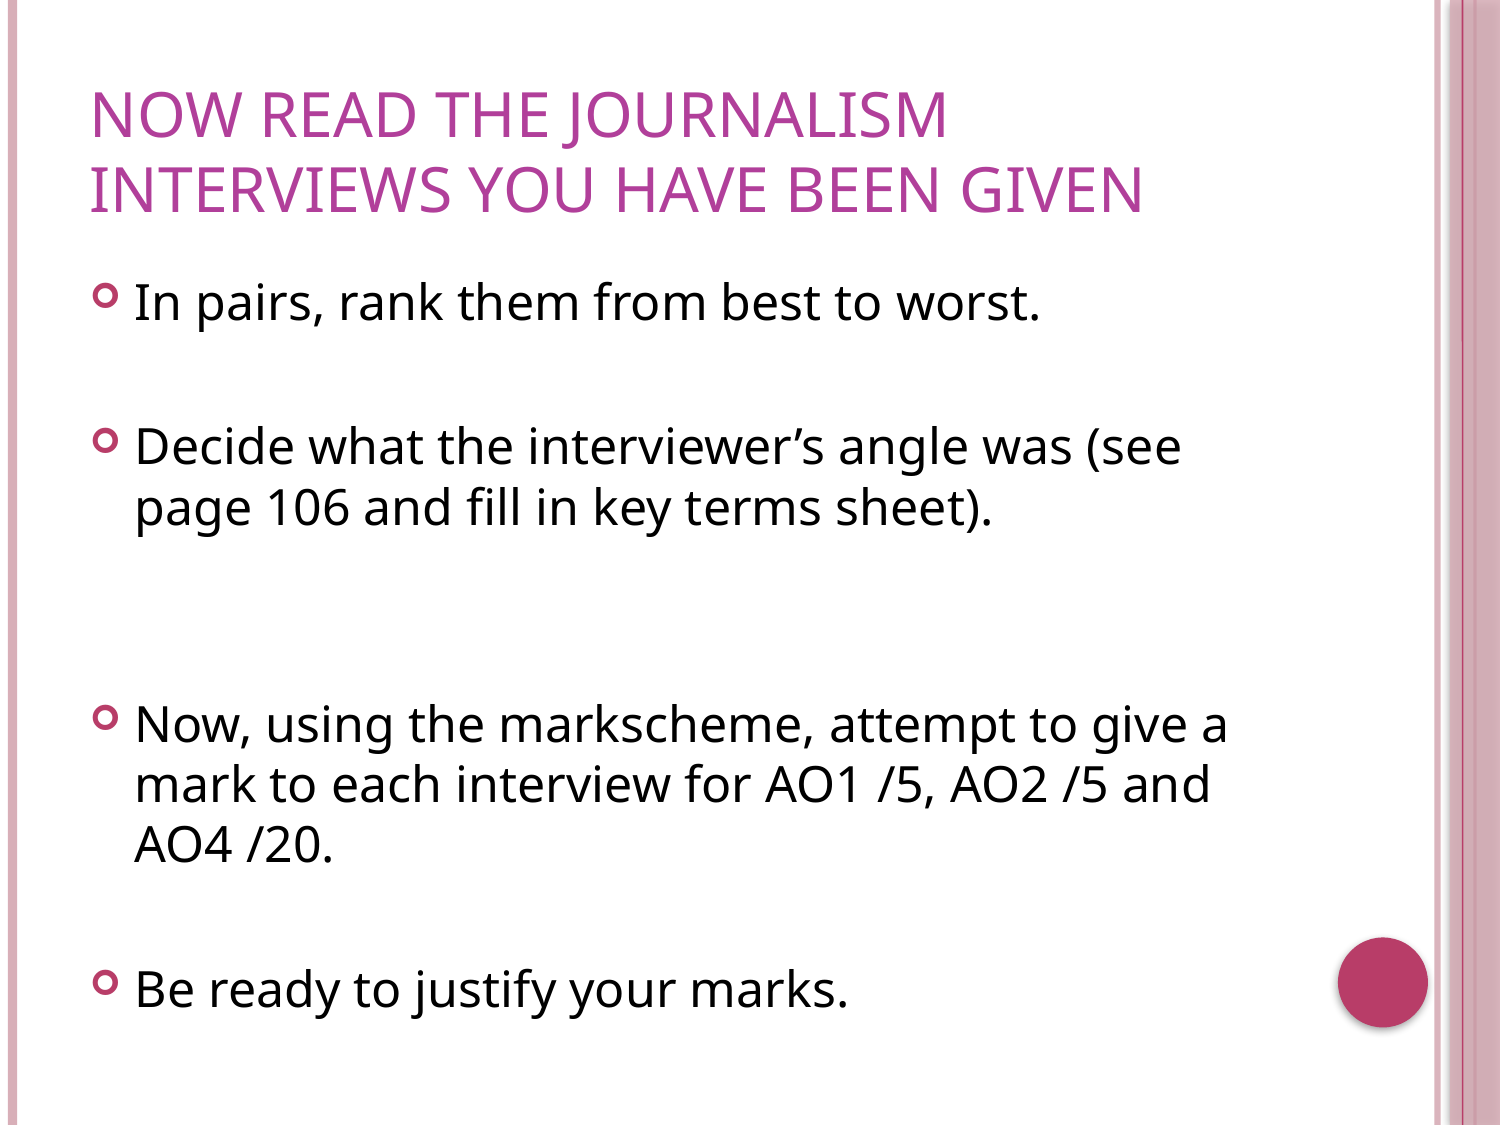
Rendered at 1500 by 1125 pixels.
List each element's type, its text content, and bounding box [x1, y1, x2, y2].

list In pairs, rank them from best to worst. Decide what the interviewer’s angle was (see page 106 and fill in key terms sheet). Now, using the markscheme, attempt to give a mark to each interview for AO1 /5, AO2 /5 and AO4 /20. Be ready to justify your marks. [75, 262, 1300, 1062]
title Now read the Journalism Interviews you have been given [75, 45, 1300, 233]
